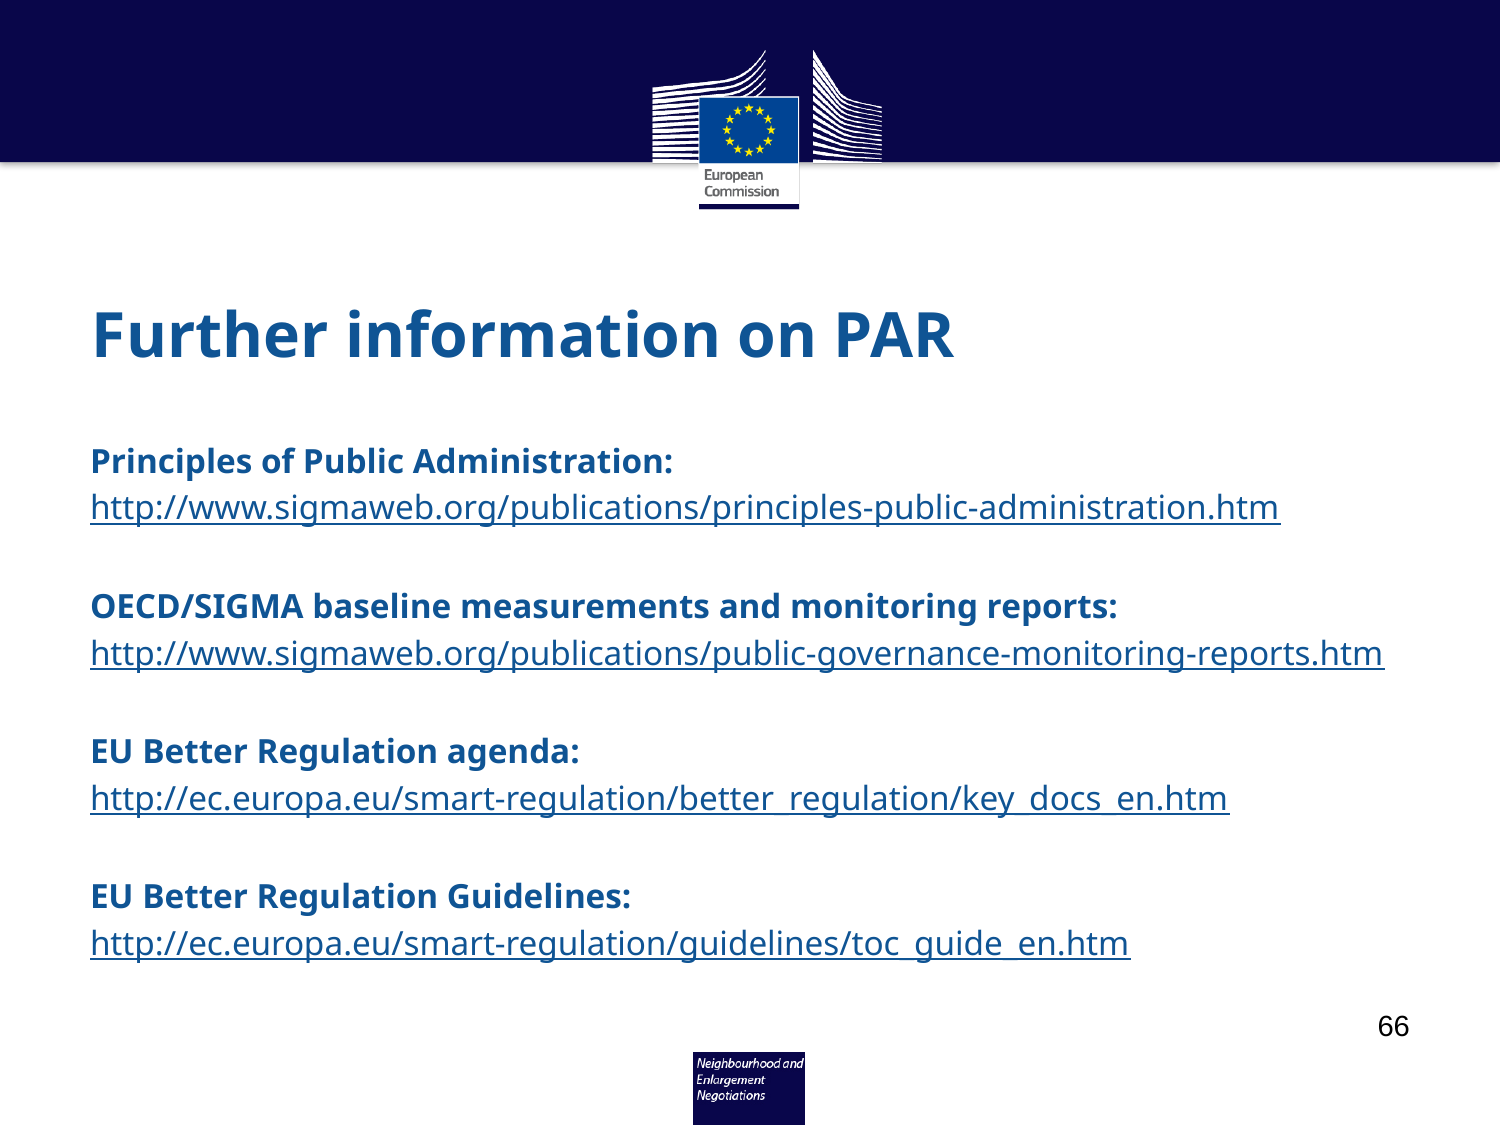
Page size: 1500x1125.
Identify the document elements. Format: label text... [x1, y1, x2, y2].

title Further information on PAR [76, 255, 1428, 410]
slide_number 66 [1074, 999, 1426, 1078]
list Principles of Public Administration: http://www.sigmaweb.org/publications/principles-public-administration.htm OECD/SIGMA baseline measurements and monitoring reports: http://www.sigmaweb.org/publications/public-governance-monitoring-reports.htm EU Better Regulation agenda: http://ec.europa.eu/smart-regulation/better_regulation/key_docs_en.htm EU Better Regulation Guidelines: http://ec.europa.eu/smart-regulation/guidelines/toc_guide_en.htm [74, 432, 1426, 1012]
picture [693, 1052, 805, 1125]
picture [615, 50, 882, 255]
